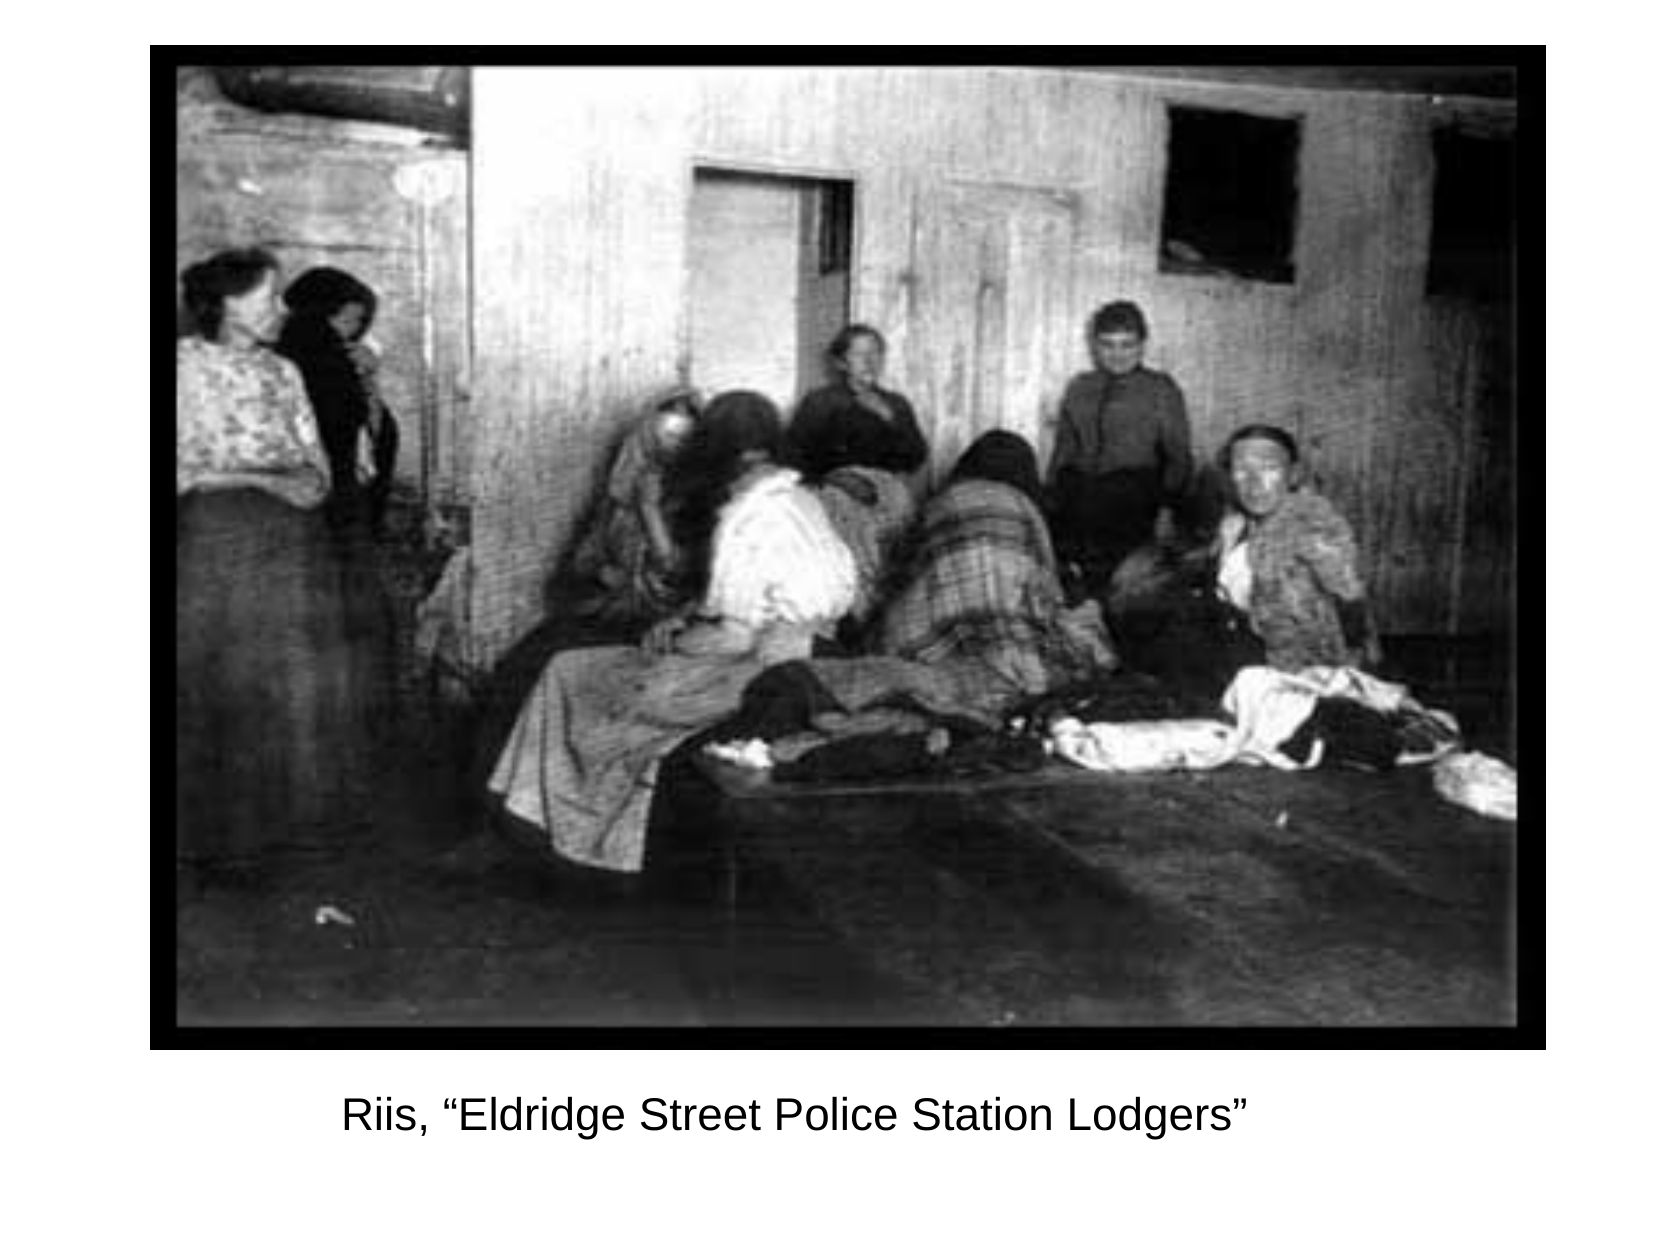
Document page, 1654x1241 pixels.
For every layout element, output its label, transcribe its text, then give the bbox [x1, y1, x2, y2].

text_box Riis, “Eldridge Street Police Station Lodgers” [326, 1076, 1366, 1147]
picture [149, 44, 1546, 1051]
